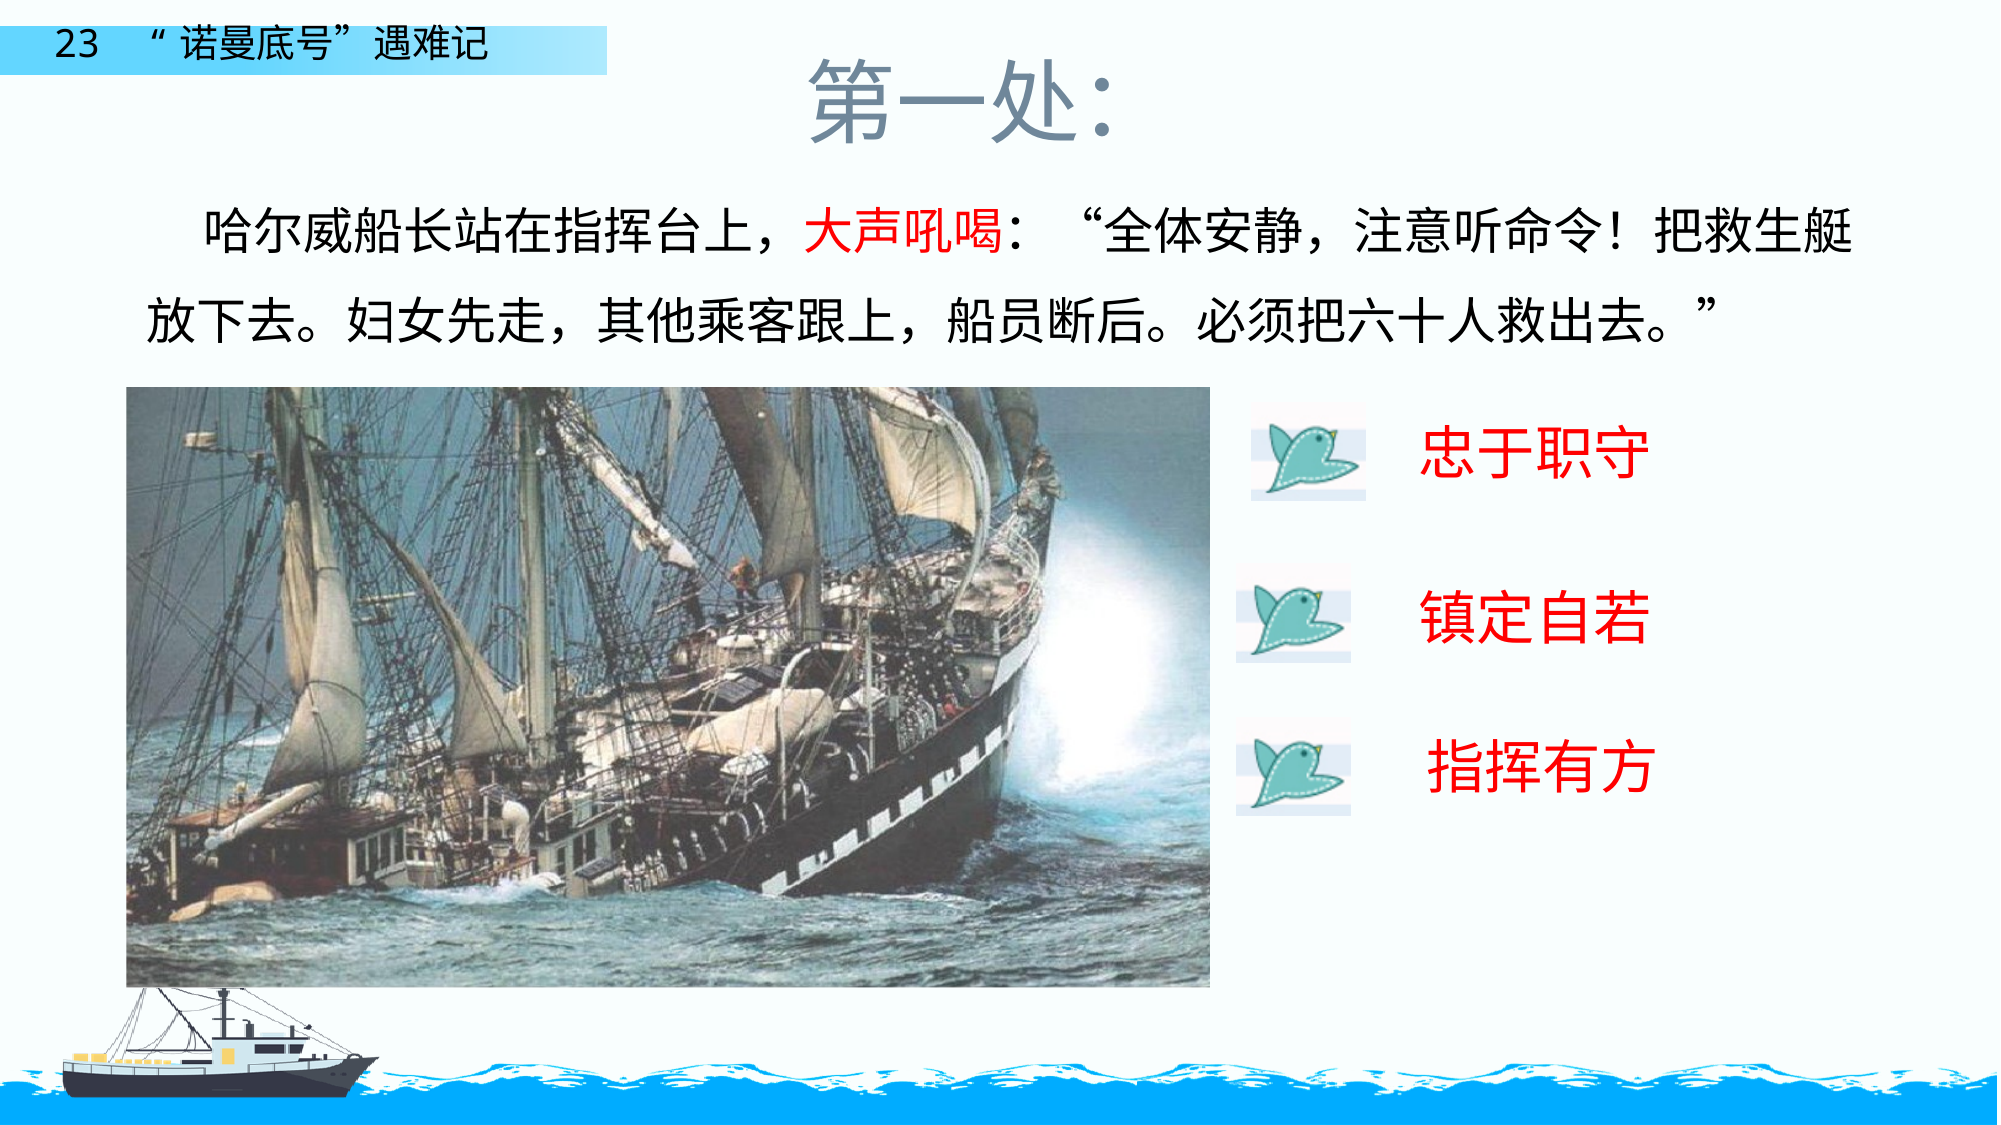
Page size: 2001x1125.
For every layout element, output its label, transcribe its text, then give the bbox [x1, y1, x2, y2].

picture [1232, 1082, 1270, 1087]
text_box 指挥有方 [1405, 720, 1851, 813]
title 第一处： [125, 53, 1851, 147]
picture [0, 387, 2000, 1125]
text_box 忠于职守 [1398, 406, 1831, 501]
text_box 镇定自若 [1398, 571, 1831, 663]
picture [1235, 717, 1351, 817]
picture [1235, 563, 1351, 663]
picture [1251, 401, 1367, 501]
text_box 哈尔威船长站在指挥台上，大声吼喝：“全体安静，注意听命令！把救生艇放下去。妇女先走，其他乘客跟上，船员断后。必须把六十人救出去。” [126, 160, 1880, 361]
